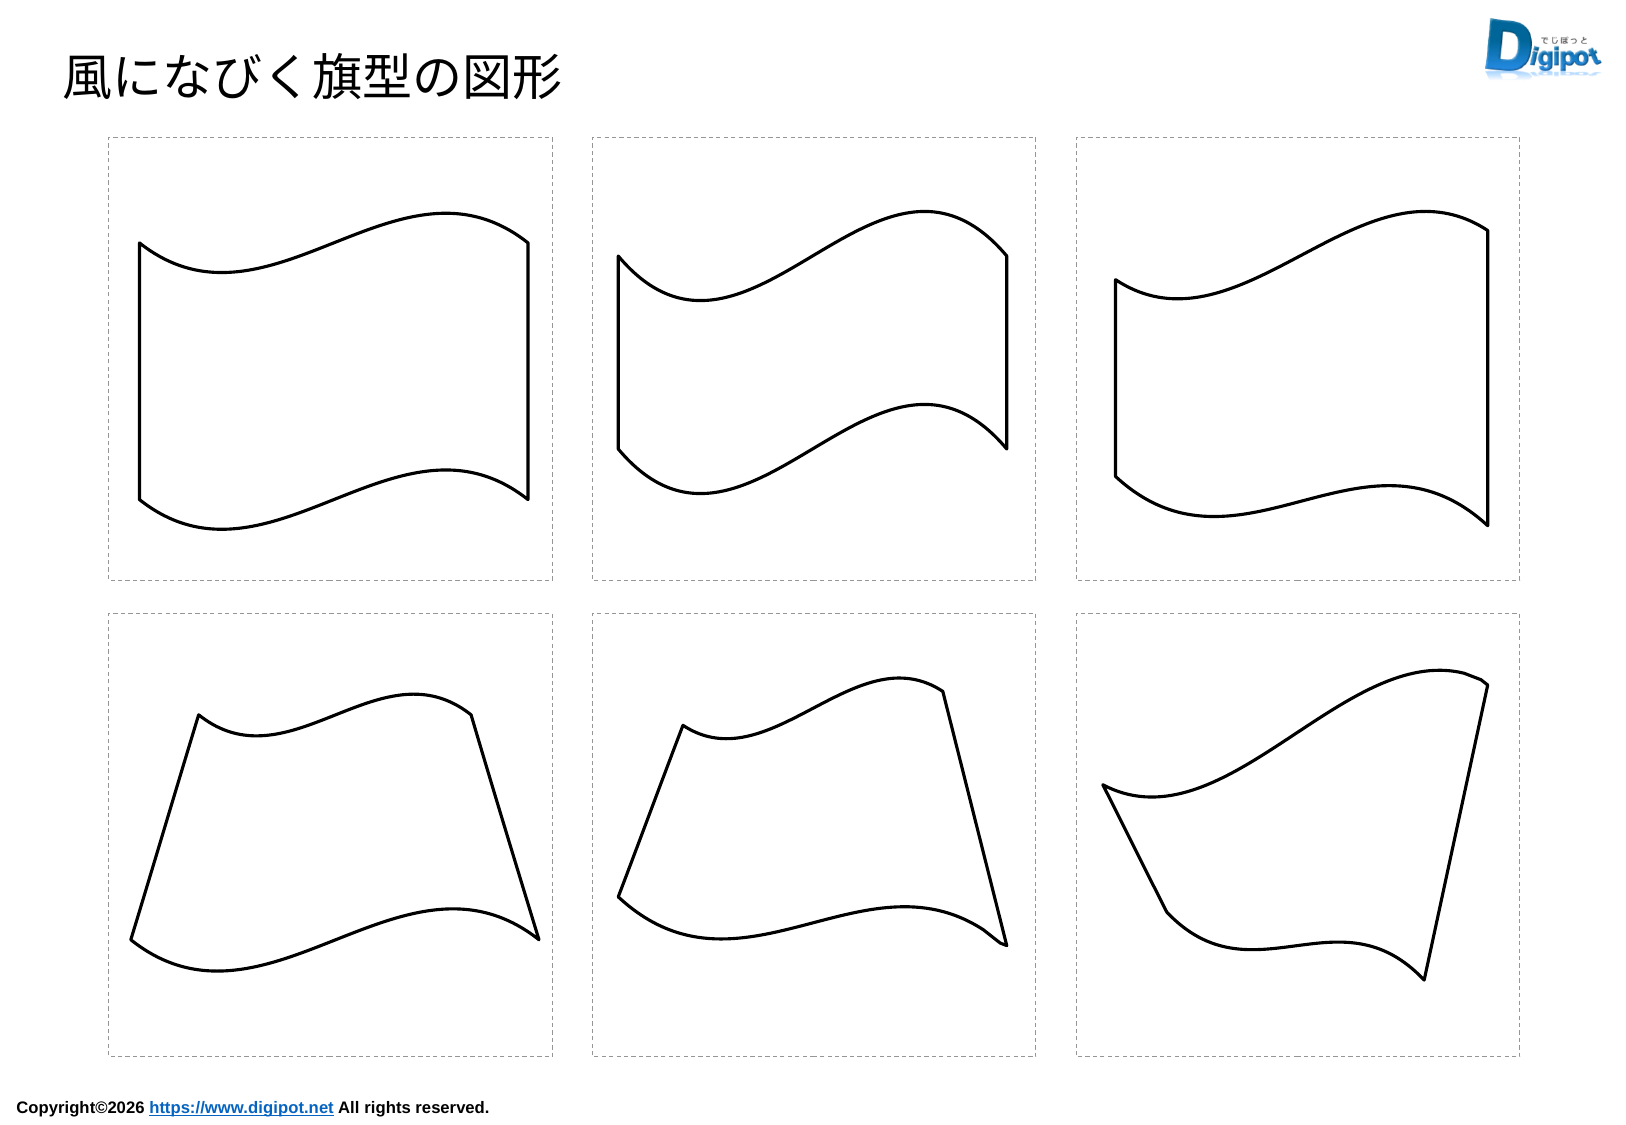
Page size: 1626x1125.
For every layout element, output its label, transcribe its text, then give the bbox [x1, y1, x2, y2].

text_box [618, 211, 1007, 494]
text_box 風になびく旗型の図形 [47, 38, 578, 113]
picture [1485, 18, 1602, 82]
text_box [618, 678, 1007, 946]
text_box [130, 694, 539, 972]
text_box [1102, 670, 1488, 981]
text_box [1115, 211, 1488, 526]
text_box [139, 213, 529, 530]
